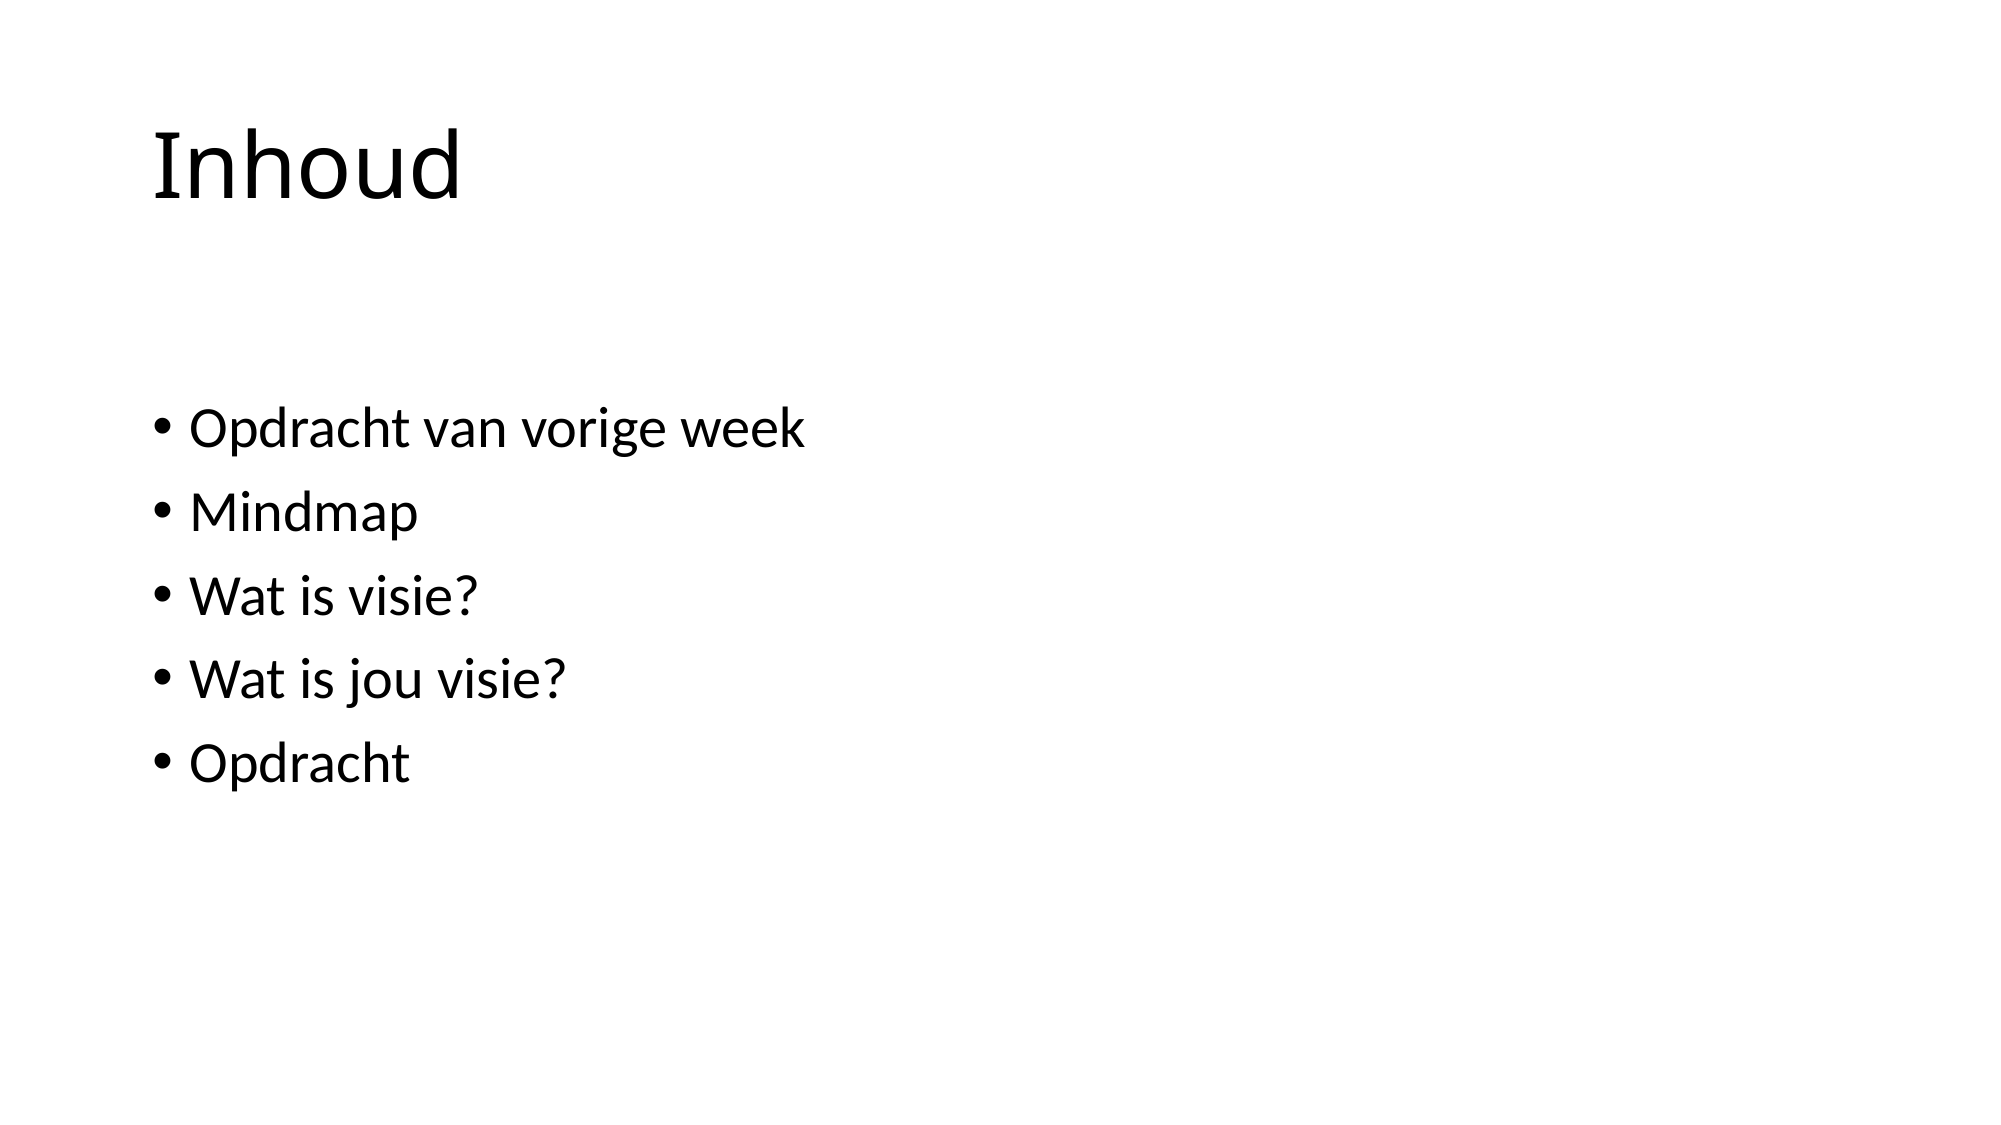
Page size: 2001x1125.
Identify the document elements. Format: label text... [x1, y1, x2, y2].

list Opdracht van vorige week Mindmap Wat is visie? Wat is jou visie? Opdracht [137, 299, 1863, 1014]
title Inhoud [137, 59, 1863, 278]
